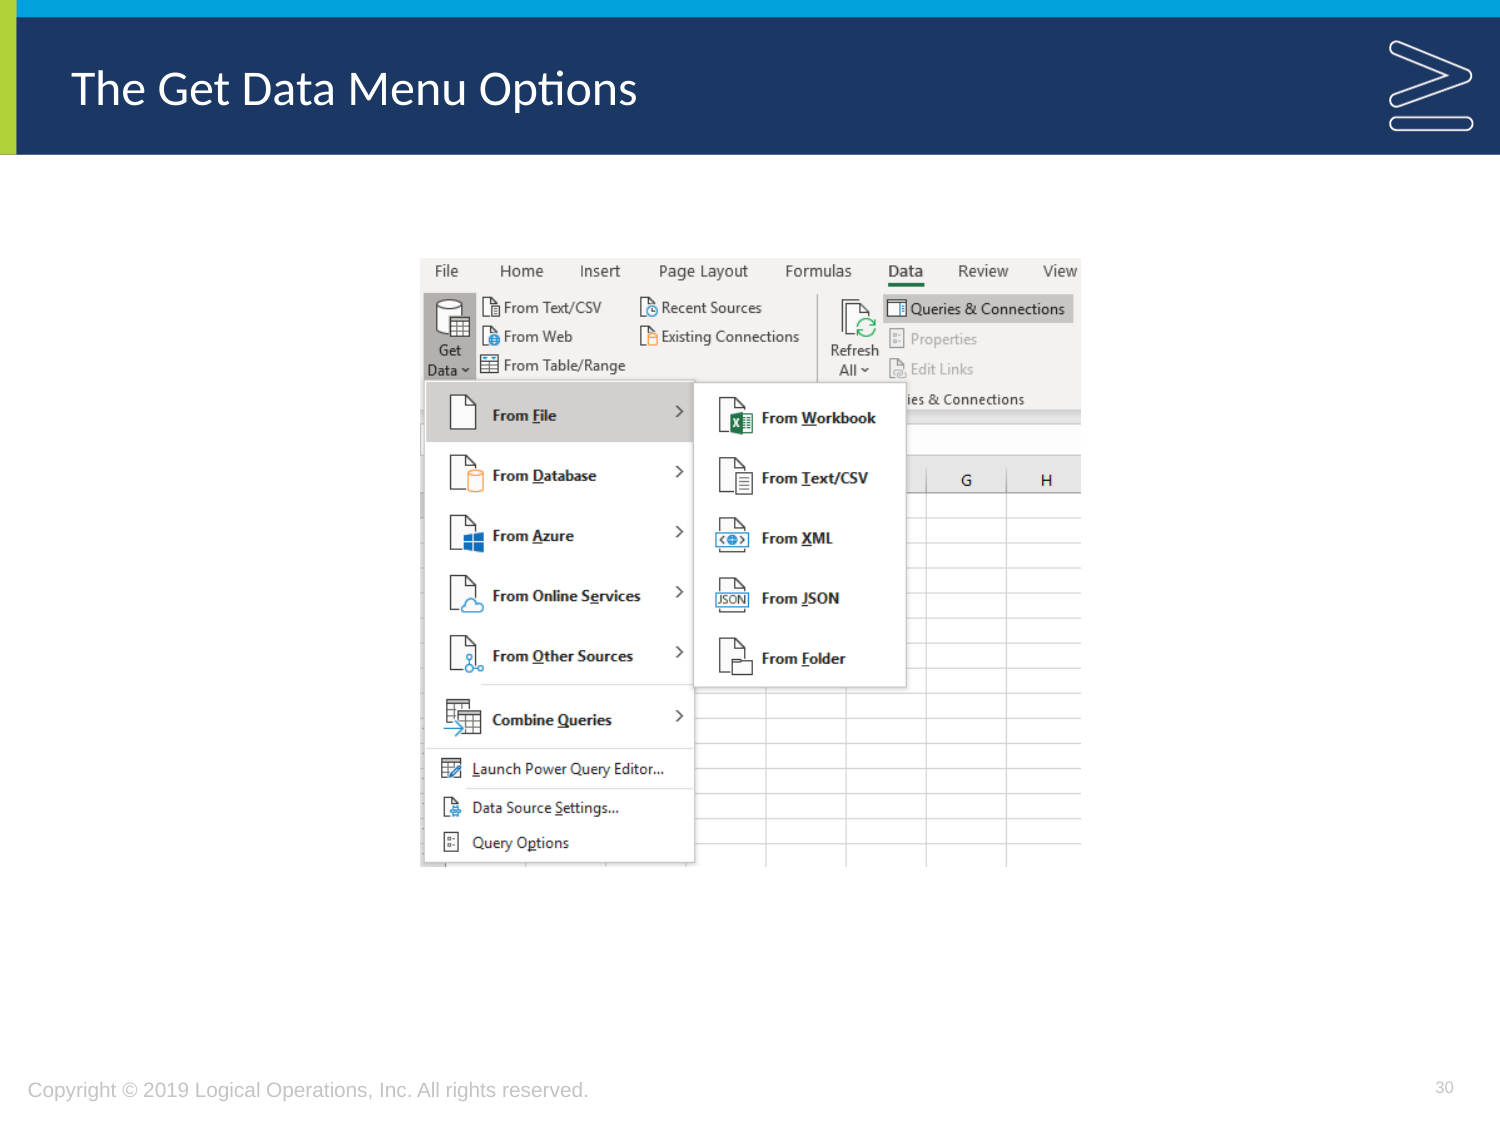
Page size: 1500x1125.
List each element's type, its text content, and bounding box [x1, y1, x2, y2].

slide_number 30 [1118, 1057, 1469, 1118]
picture [1350, 18, 1500, 155]
picture [0, 0, 56, 155]
title The Get Data Menu Options [56, 16, 1350, 155]
picture [419, 258, 1081, 867]
